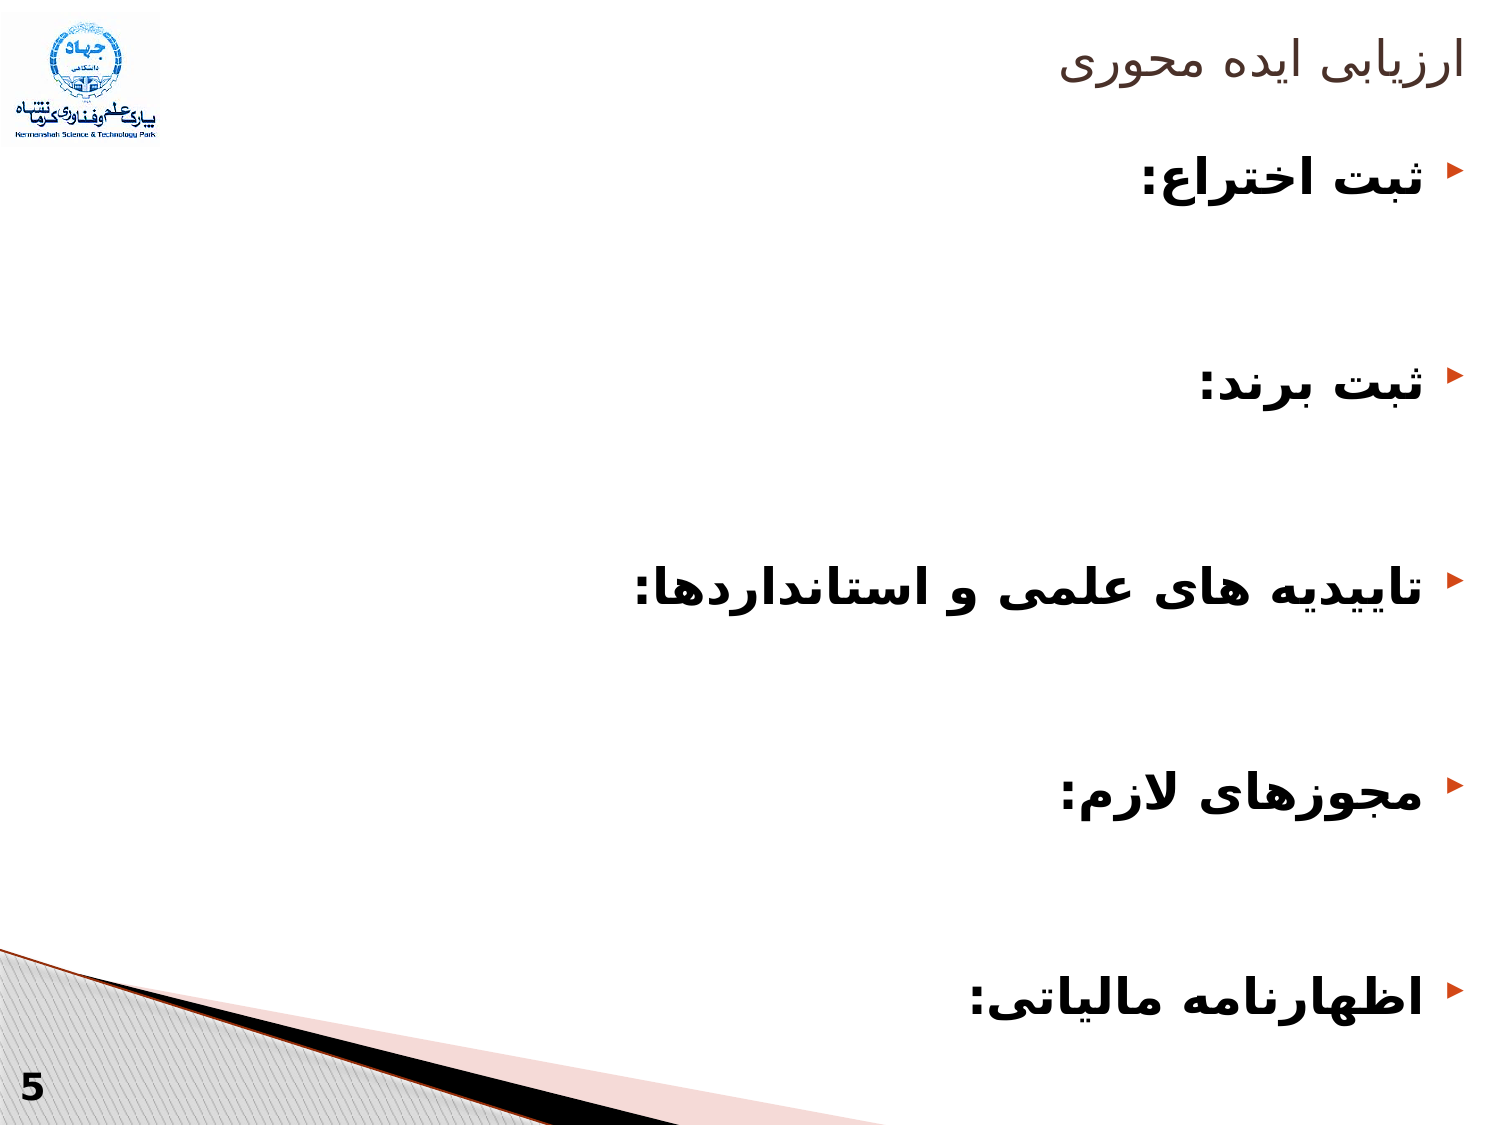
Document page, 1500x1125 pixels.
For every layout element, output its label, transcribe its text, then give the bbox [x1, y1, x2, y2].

text_box ارزیابی ایده محوری [164, 19, 1500, 138]
text_box 5 [0, 1042, 69, 1125]
list ثبت اختراع: ثبت برند: تاییدیه های علمی و استانداردها: مجوزهای لازم: اظهارنامه مالیاتی: [28, 138, 1500, 1106]
picture [1, 12, 160, 147]
